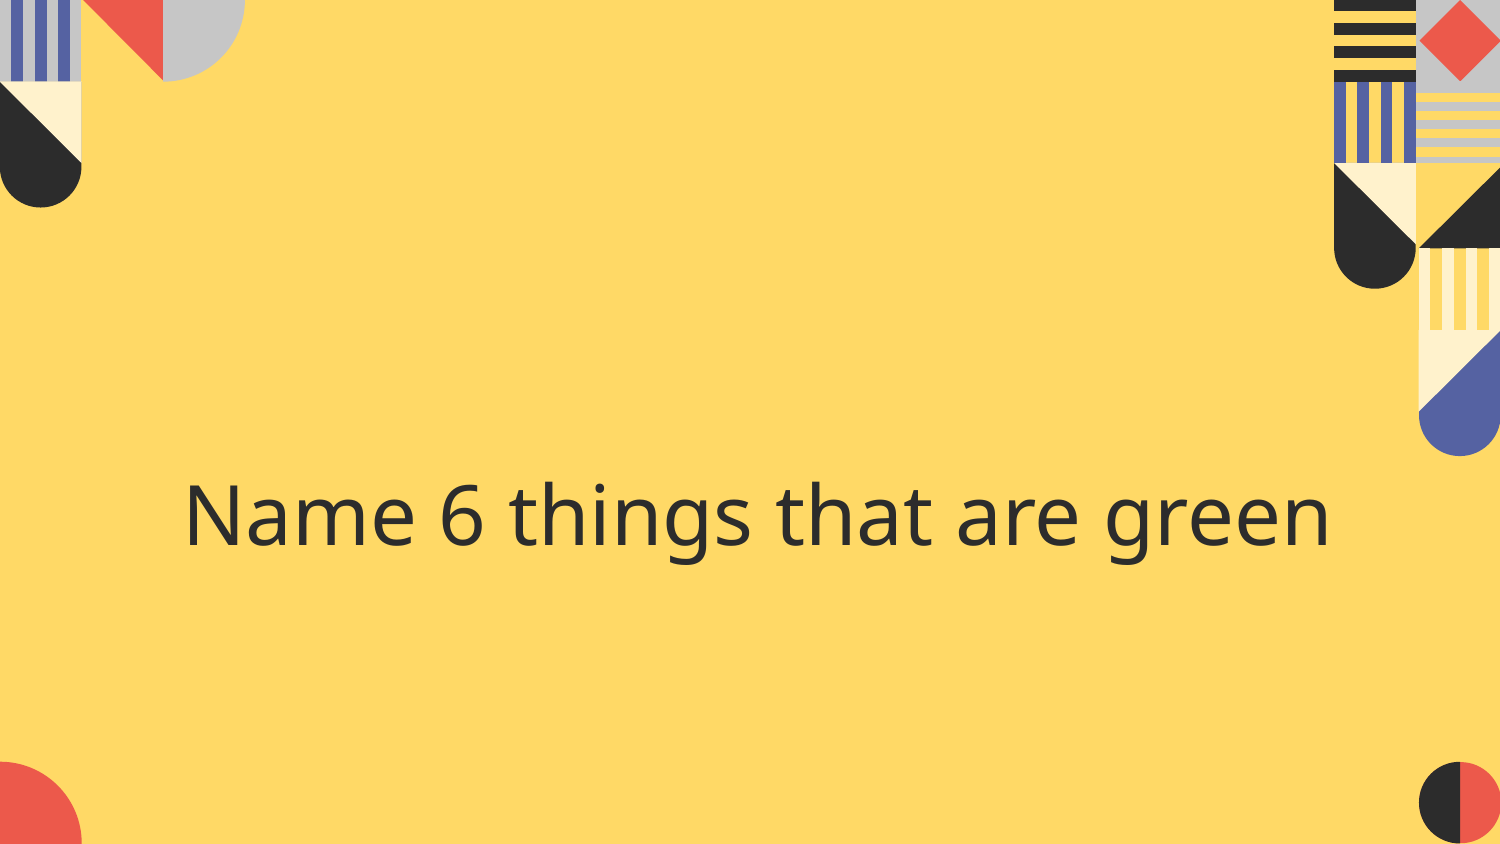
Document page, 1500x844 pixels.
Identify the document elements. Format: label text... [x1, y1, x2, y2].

list Name 6 things that are green [152, 257, 1340, 755]
